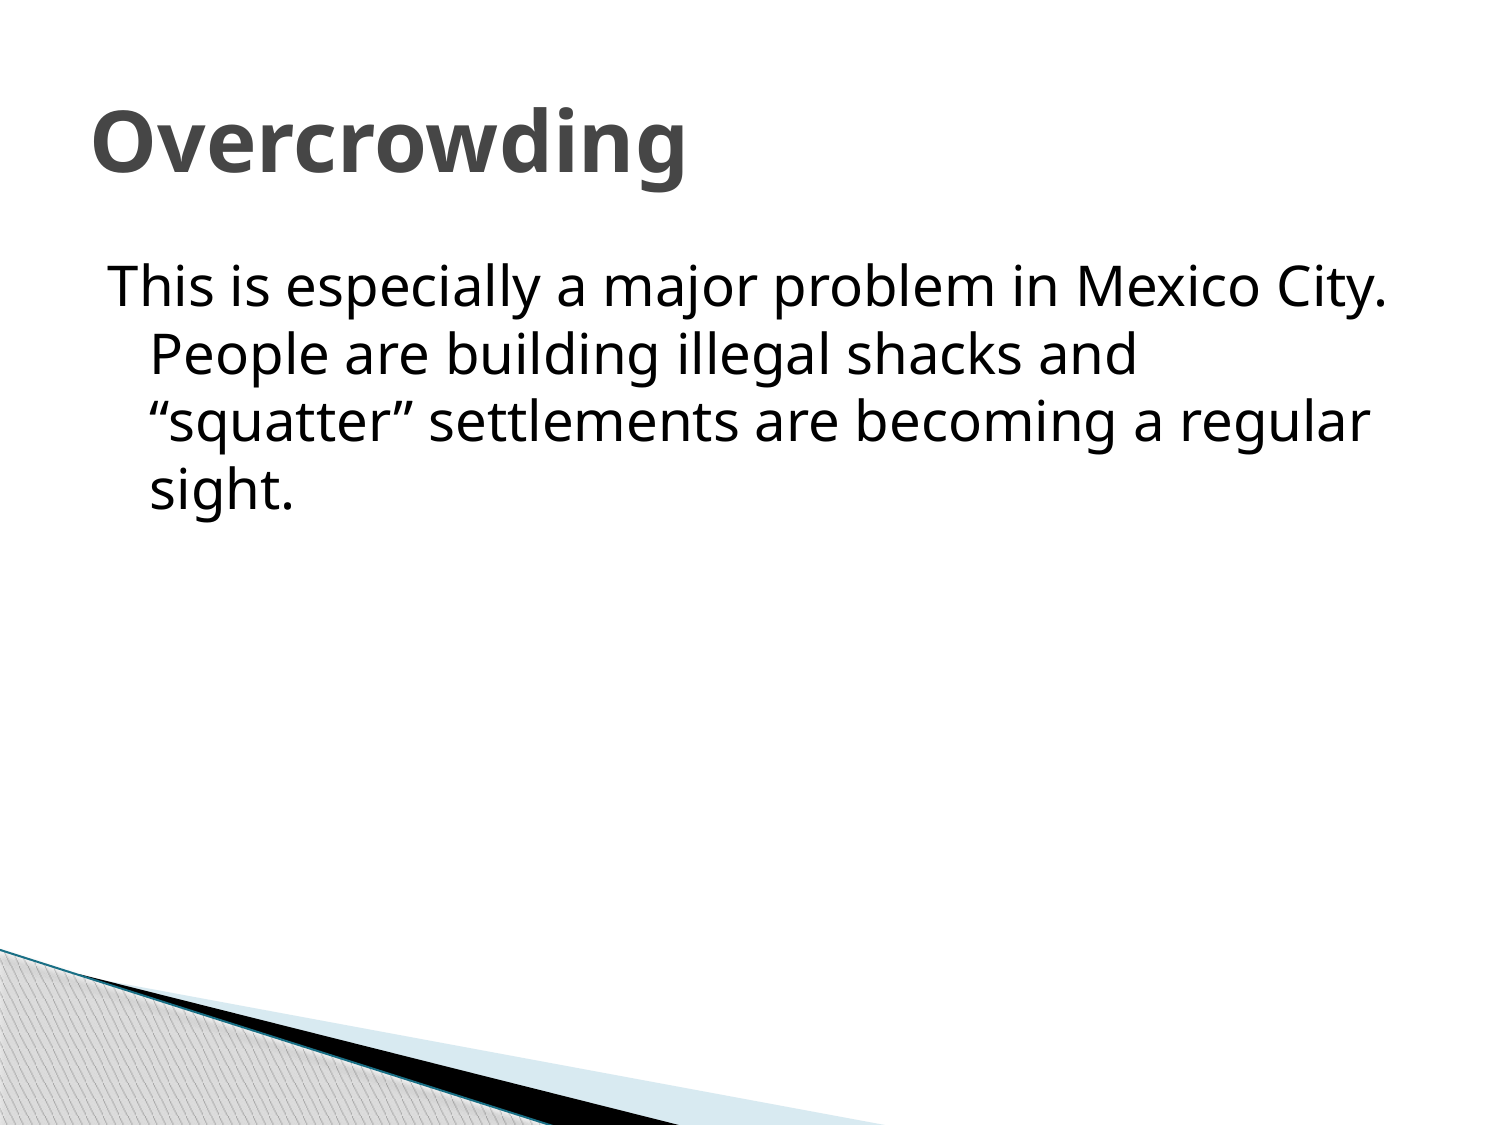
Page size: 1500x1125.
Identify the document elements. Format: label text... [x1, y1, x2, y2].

list This is especially a major problem in Mexico City. People are building illegal shacks and “squatter” settlements are becoming a regular sight. [75, 243, 1425, 986]
title Overcrowding [75, 45, 1425, 233]
